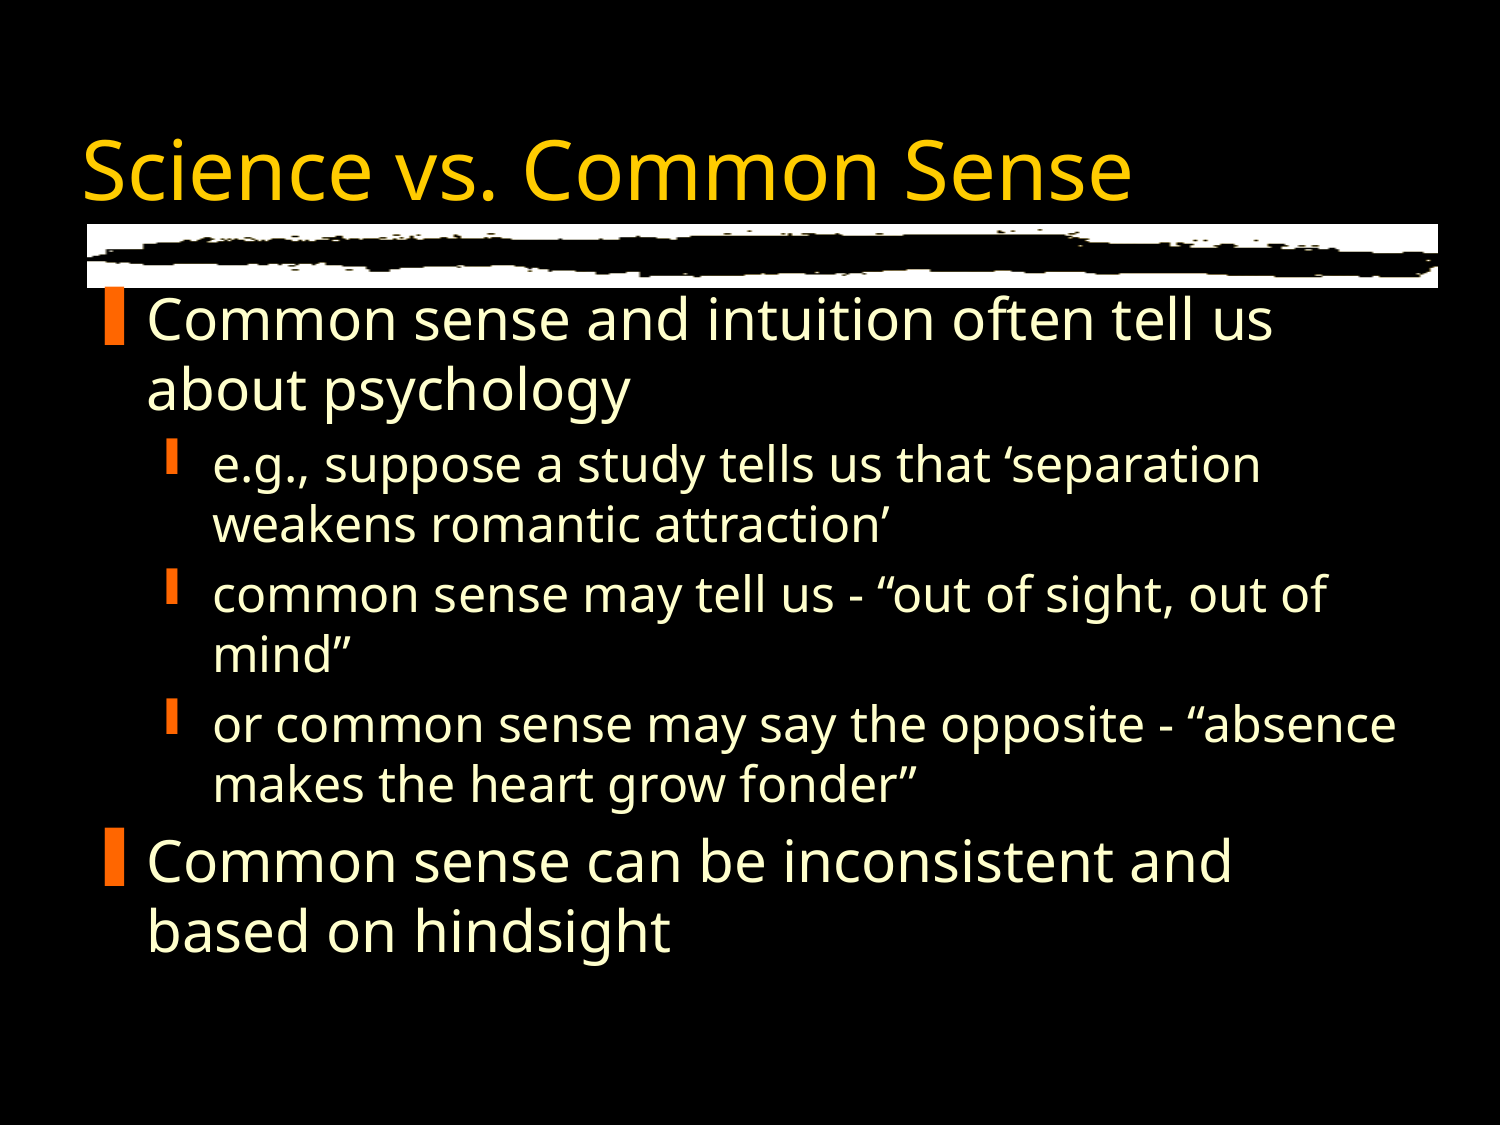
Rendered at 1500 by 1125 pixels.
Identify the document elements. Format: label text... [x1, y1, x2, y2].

list Common sense and intuition often tell us about psychology e.g., suppose a study tells us that ‘separation weakens romantic attraction’ common sense may tell us - “out of sight, out of mind” or common sense may say the opposite - “absence makes the heart grow fonder” Common sense can be inconsistent and based on hindsight [74, 274, 1426, 1101]
title Science vs. Common Sense [66, 37, 1438, 226]
